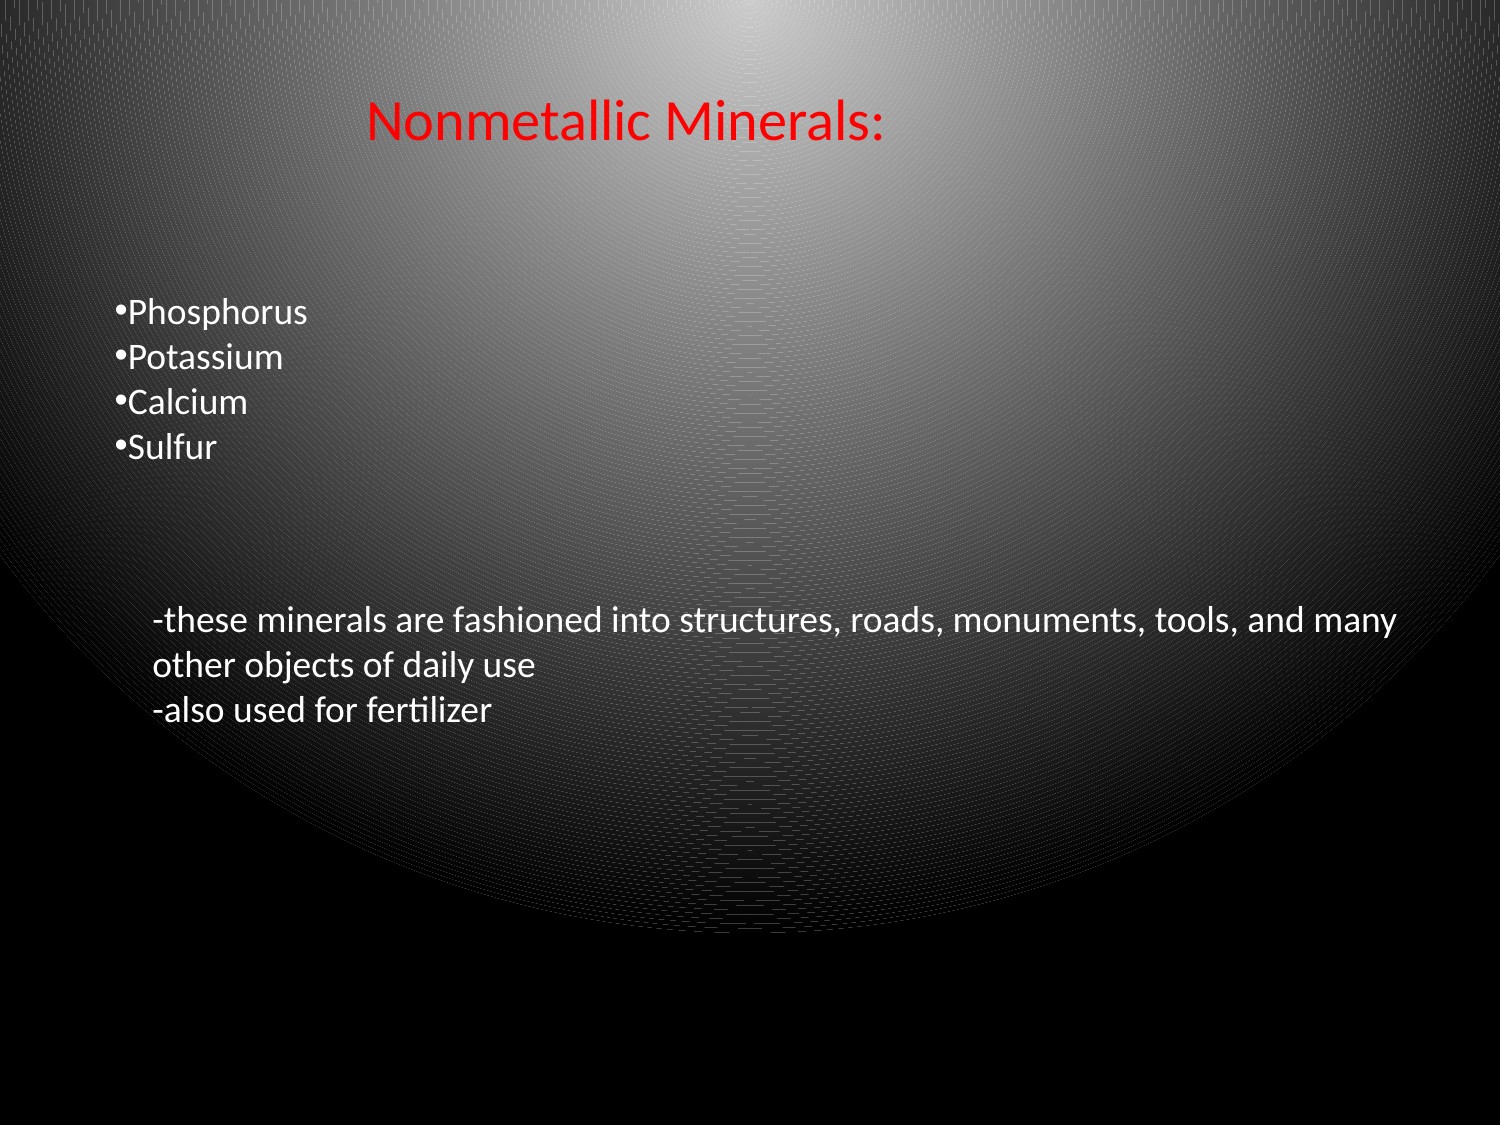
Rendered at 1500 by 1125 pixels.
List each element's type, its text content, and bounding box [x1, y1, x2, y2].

text_box Nonmetallic Minerals: Phosphorus Potassium Calcium Sulfur [99, 75, 1300, 520]
text_box -these minerals are fashioned into structures, roads, monuments, tools, and many other objects of daily use -also used for fertilizer [137, 587, 1463, 738]
